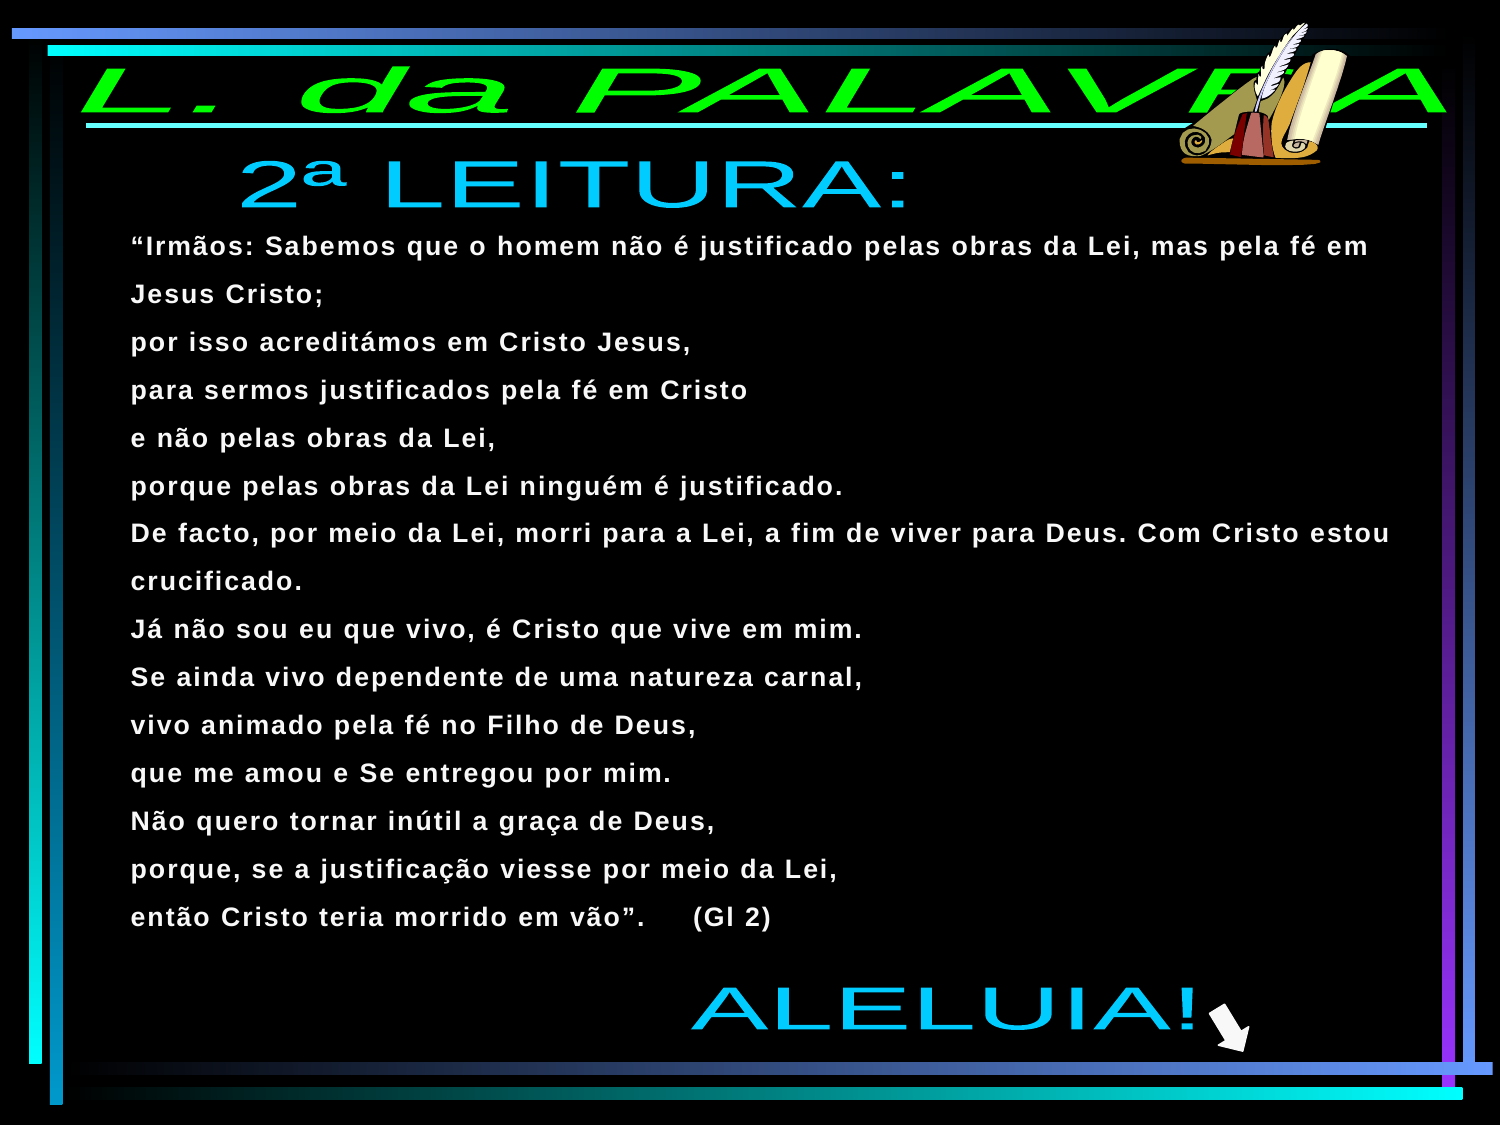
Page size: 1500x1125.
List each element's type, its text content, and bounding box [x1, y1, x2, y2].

text_box “Irmãos: Sabemos que o homem não é justificado pelas obras da Lei, mas pela fé em Jesus Cristo; por isso acreditámos em Cristo Jesus, para sermos justificados pela fé em Cristo e não pelas obras da Lei, porque pelas obras da Lei ninguém é justificado. De facto, por meio da Lei, morri para a Lei, a fim de viver para Deus. Com Cristo estou crucificado. Já não sou eu que vivo, é Cristo que vive em mim. Se ainda vivo dependente de uma natureza carnal, vivo animado pela fé no Filho de Deus, que me amou e Se entregou por mim. Não quero tornar inútil a graça de Deus, porque, se a justificação viesse por meio da Lei, então Cristo teria morrido em vão”. (Gl 2) [115, 223, 1447, 957]
picture [1174, 18, 1354, 168]
text_box [1209, 1004, 1249, 1052]
